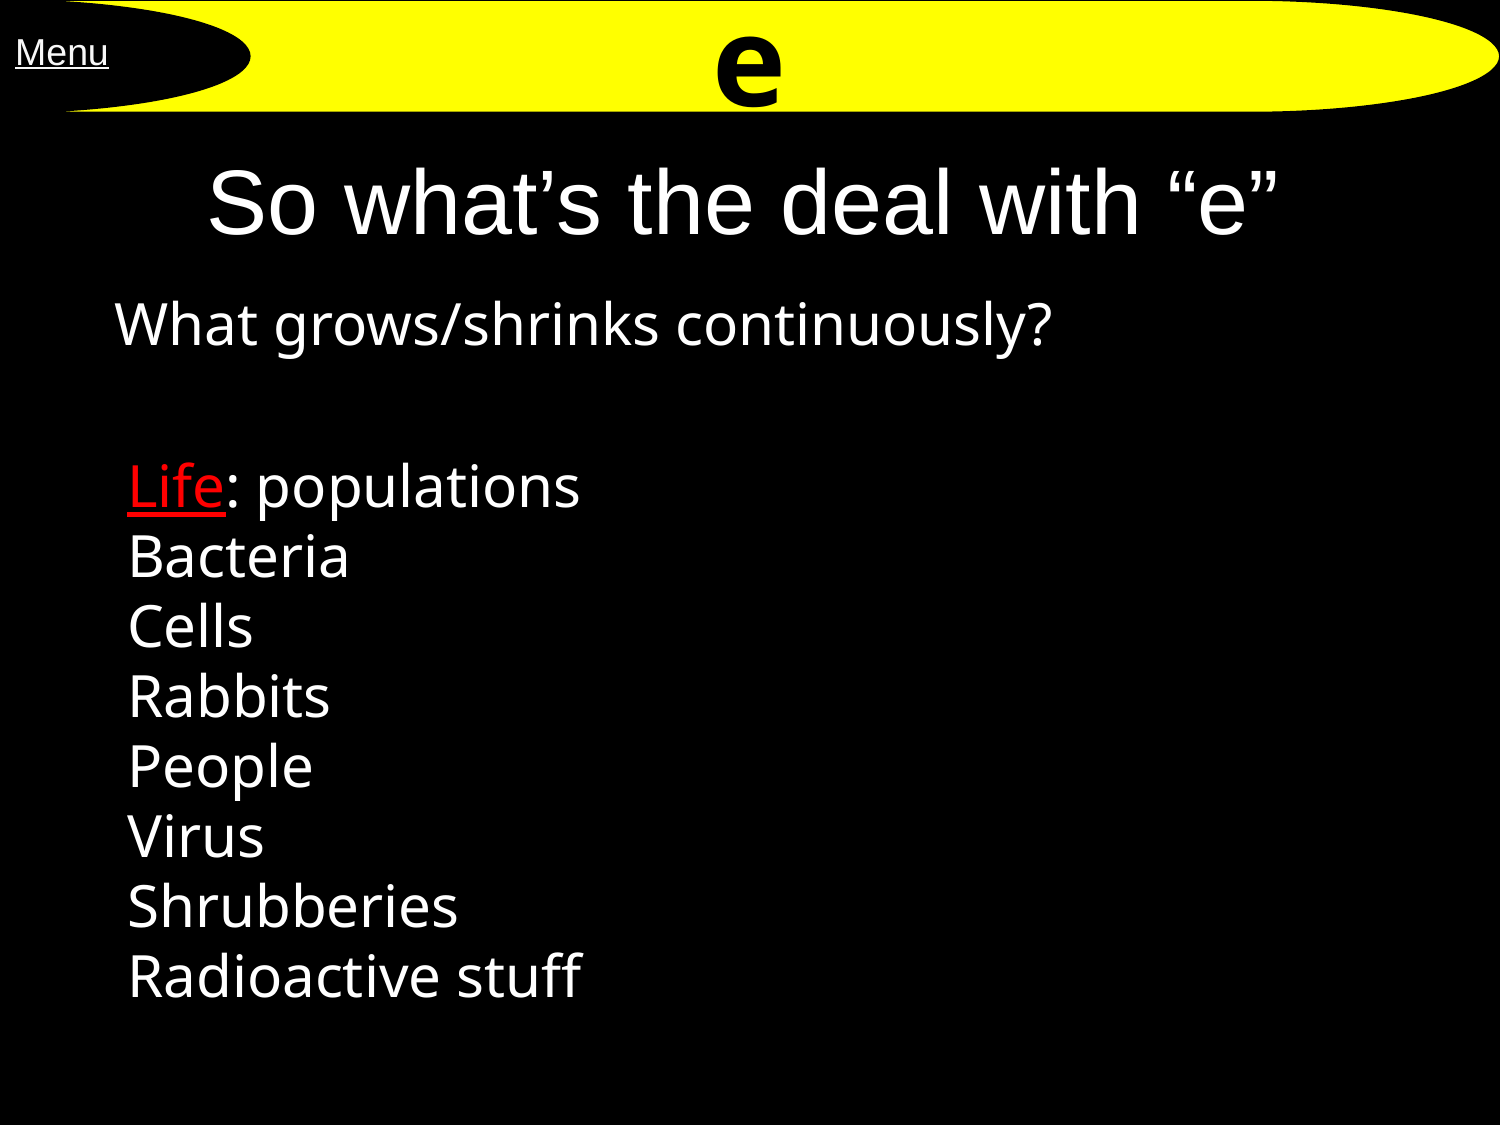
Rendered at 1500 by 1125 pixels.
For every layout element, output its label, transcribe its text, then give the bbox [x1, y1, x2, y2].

title So what’s the deal with “e” [87, 129, 1401, 268]
text_box Menu [0, 20, 124, 80]
text_box What grows/shrinks continuously? [99, 279, 1388, 435]
text_box e [0, 0, 1500, 113]
text_box Life: populations Bacteria Cells Rabbits People Virus Shrubberies Radioactive stuff [112, 441, 1400, 1087]
